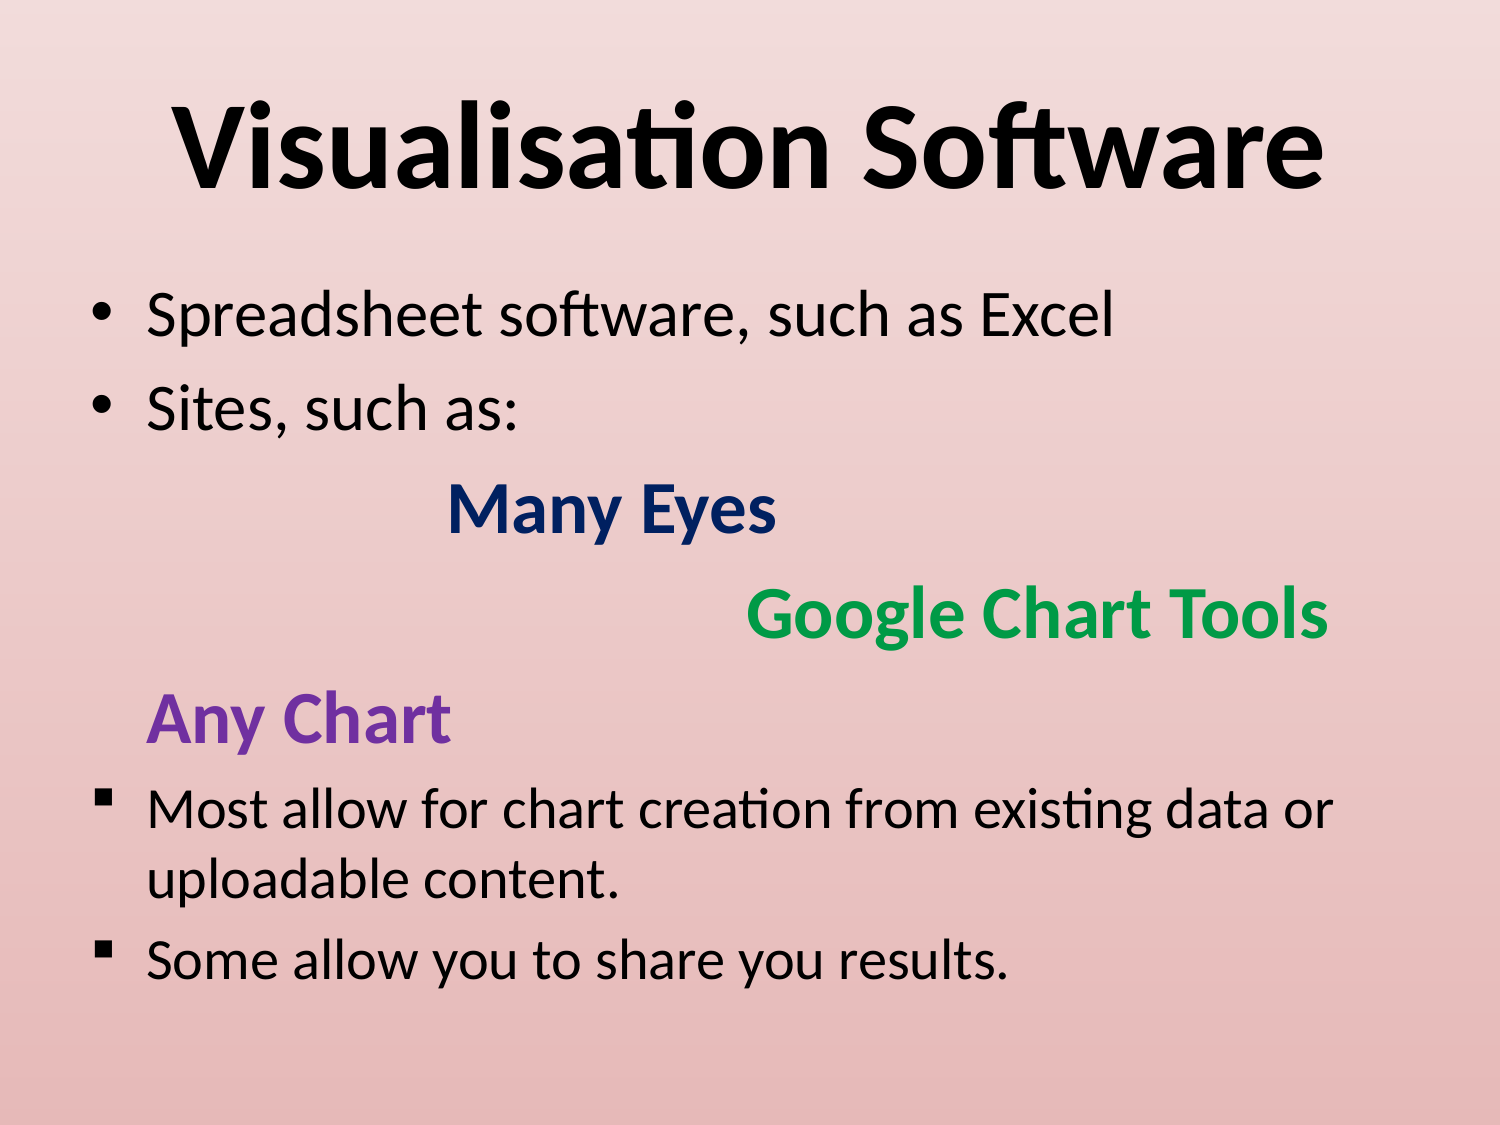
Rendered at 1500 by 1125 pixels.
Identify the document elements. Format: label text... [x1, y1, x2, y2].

title Visualisation Software [75, 45, 1425, 233]
list Spreadsheet software, such as Excel Sites, such as: Many Eyes Google Chart Tools Any Chart Most allow for chart creation from existing data or uploadable content. Some allow you to share you results. [75, 262, 1425, 1083]
